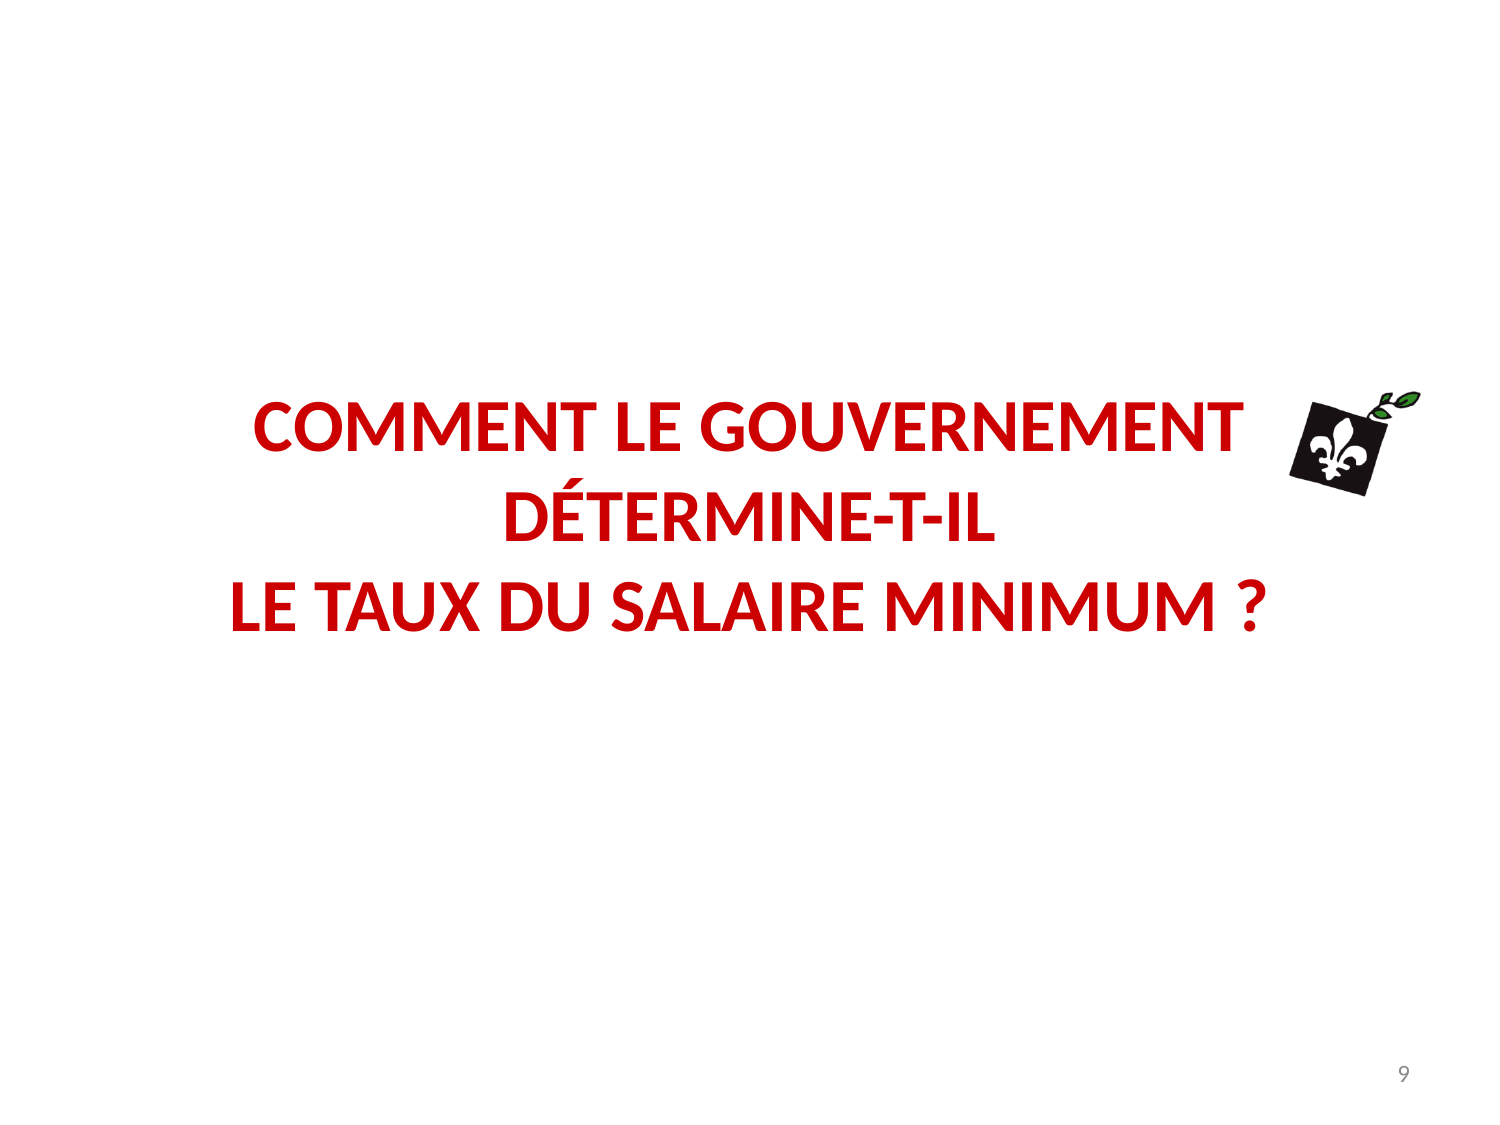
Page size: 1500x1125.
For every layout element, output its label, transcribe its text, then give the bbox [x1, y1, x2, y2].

title COMMENT LE GOUVERNEMENT DÉTERMINE-T-IL LE TAUX DU SALAIRE MINIMUM ? [161, 399, 1338, 624]
picture [1287, 366, 1426, 505]
slide_number 9 [1074, 1042, 1425, 1103]
